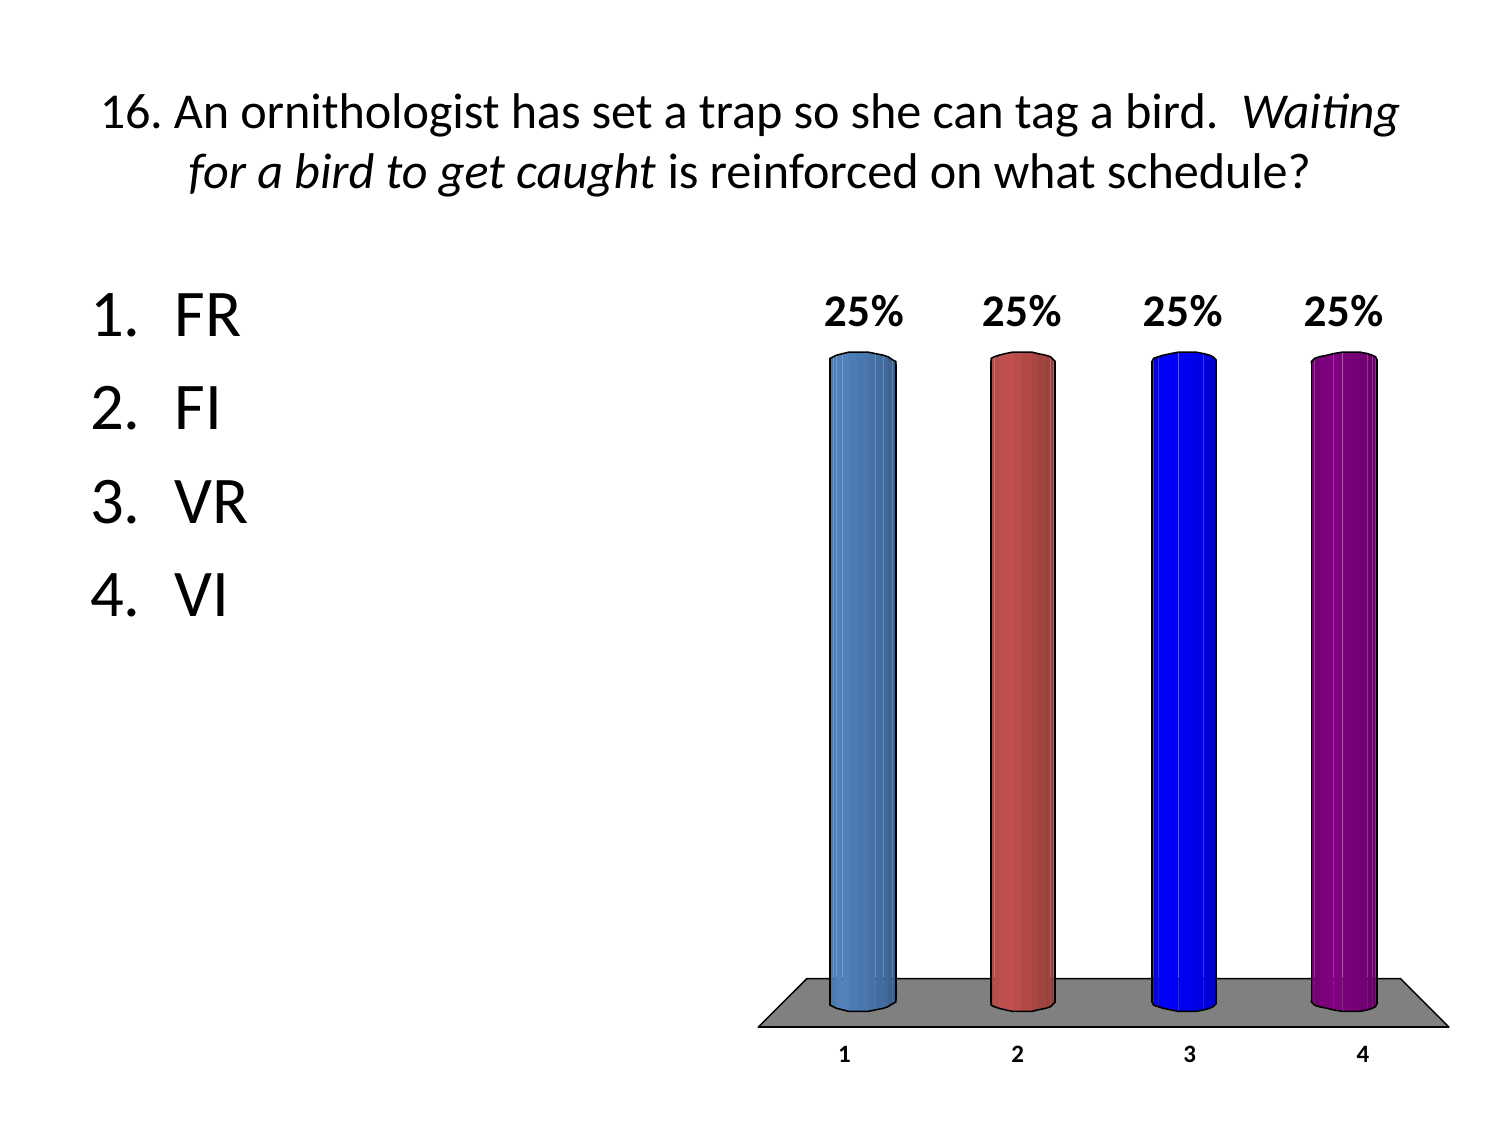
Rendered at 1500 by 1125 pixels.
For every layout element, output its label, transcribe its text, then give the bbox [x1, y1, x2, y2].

title 16. An ornithologist has set a trap so she can tag a bird. Waiting for a bird to get caught is reinforced on what schedule? [75, 45, 1425, 233]
list FR FI VR VI [75, 262, 750, 1005]
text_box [739, 270, 1490, 1115]
